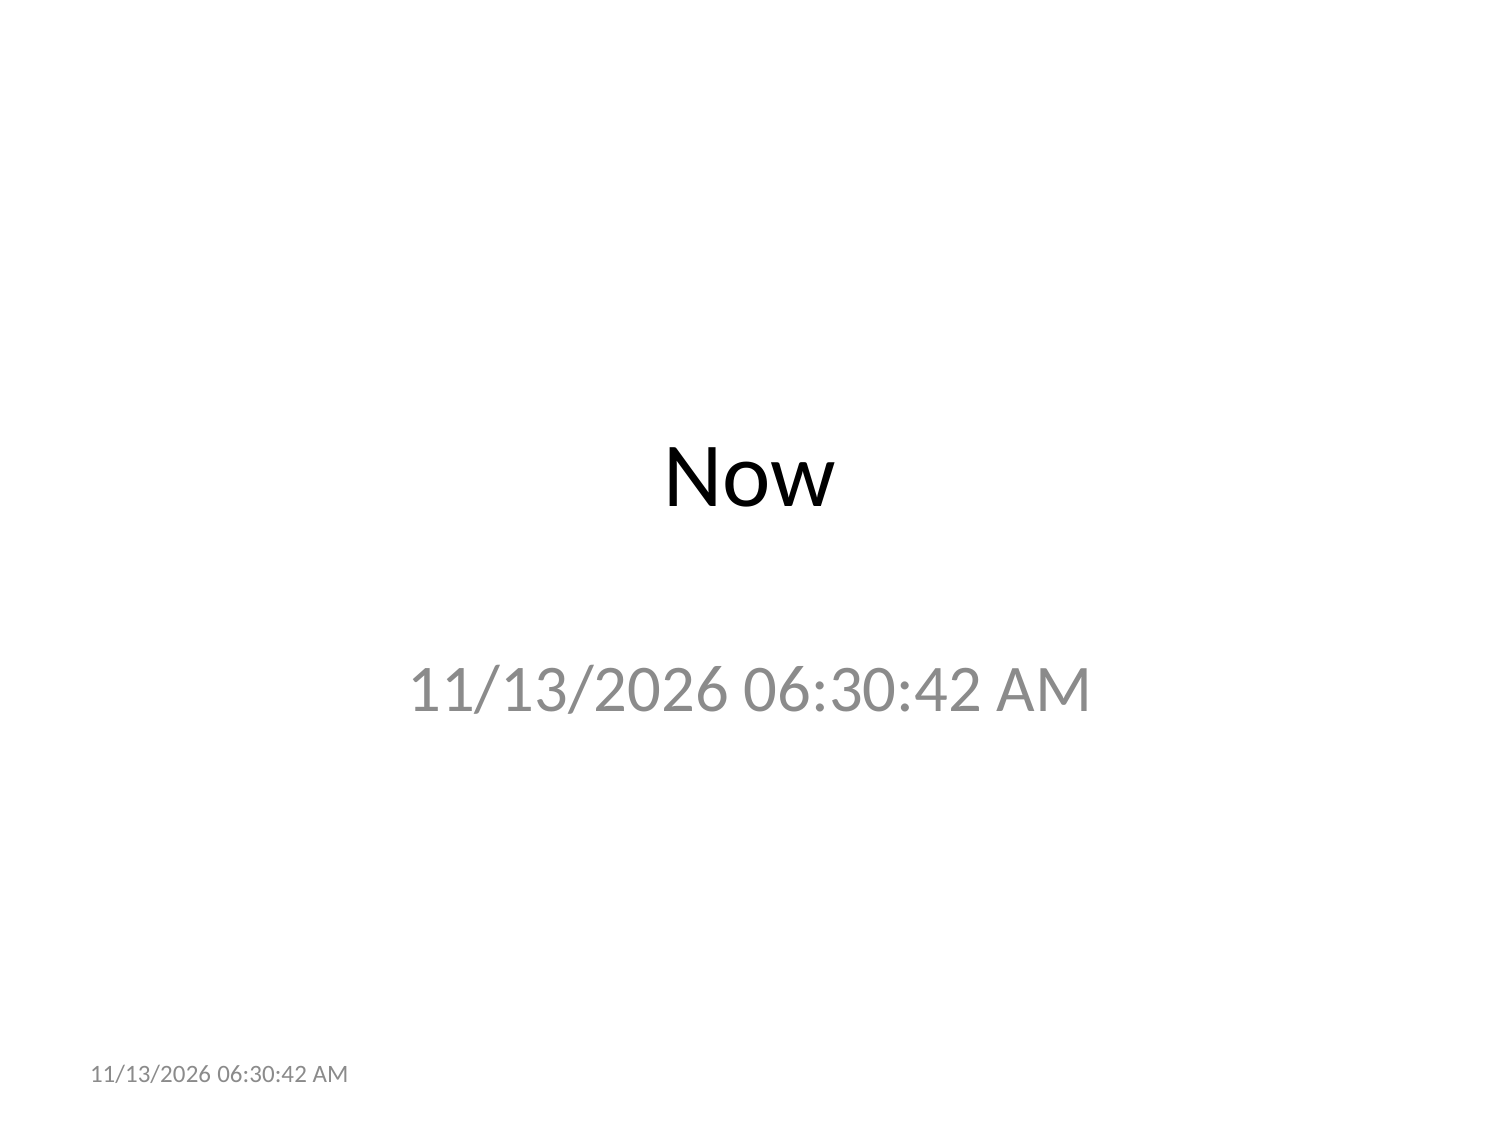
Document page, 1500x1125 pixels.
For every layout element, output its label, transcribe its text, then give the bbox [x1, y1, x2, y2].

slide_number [75, 1042, 425, 1103]
subtitle 2011-12-19 10:20:04 AM [225, 637, 1275, 925]
title Now [112, 349, 1388, 591]
